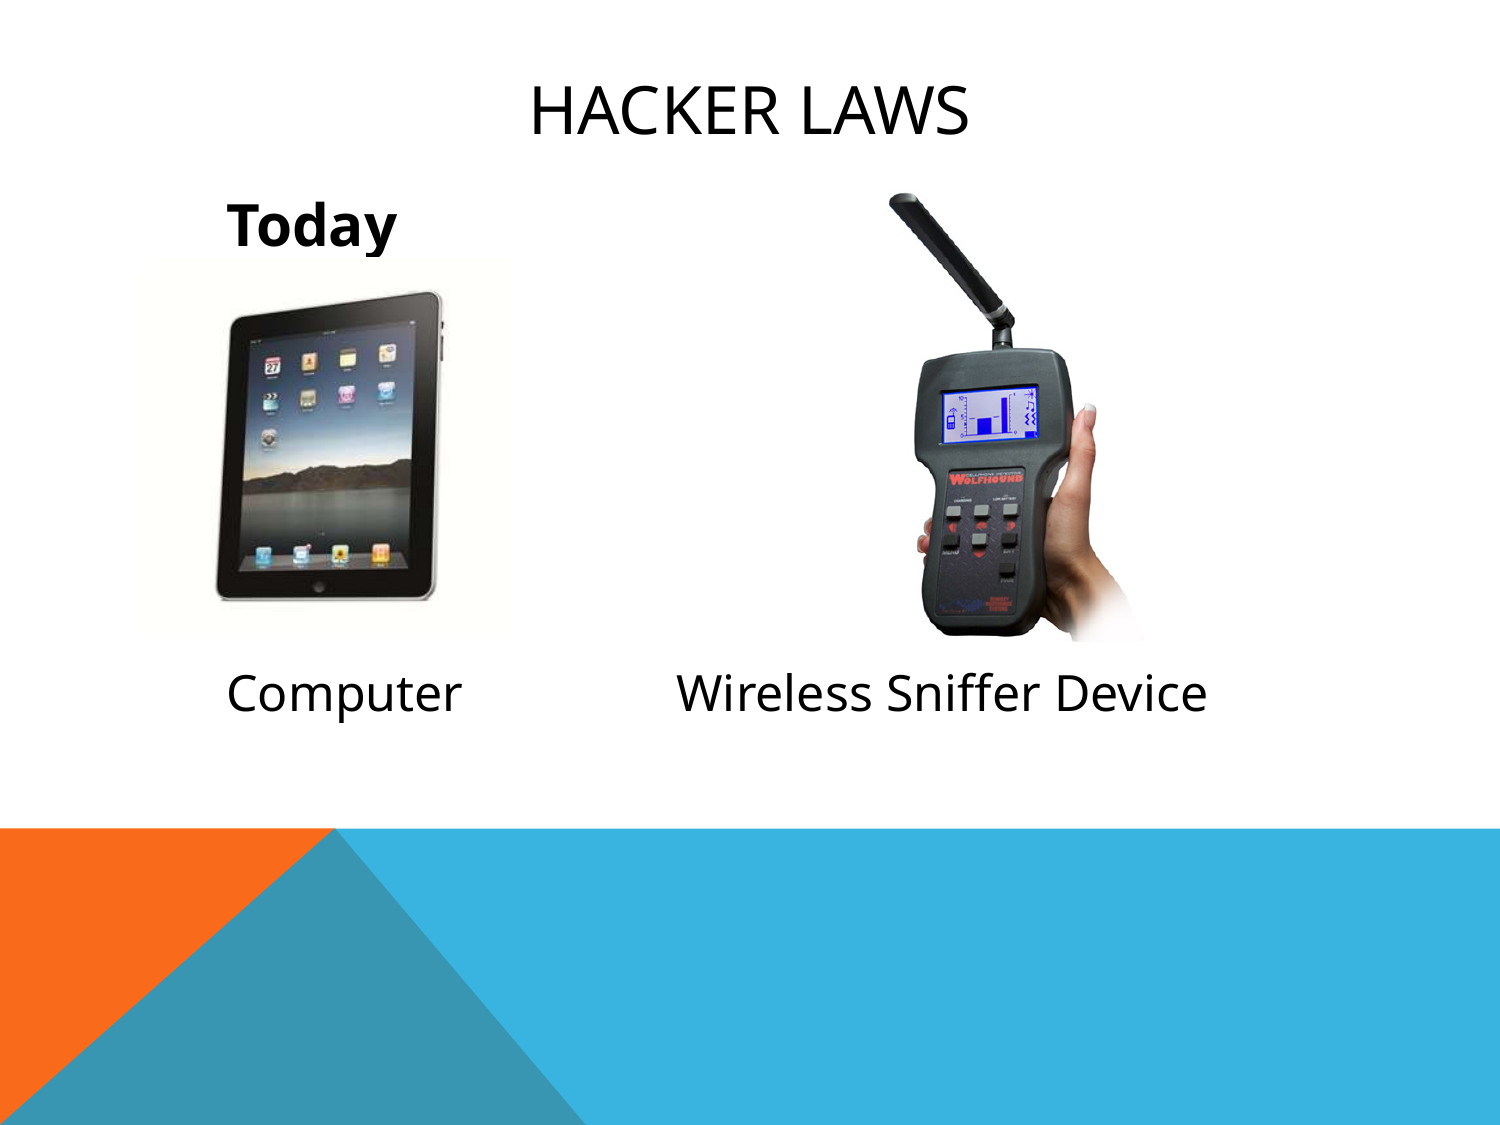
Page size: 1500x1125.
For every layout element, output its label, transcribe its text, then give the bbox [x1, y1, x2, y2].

picture [137, 257, 528, 648]
title Hacker Laws [133, 62, 1367, 153]
picture [887, 191, 1145, 642]
list Today Computer Wireless Sniffer Device [135, 180, 1369, 768]
